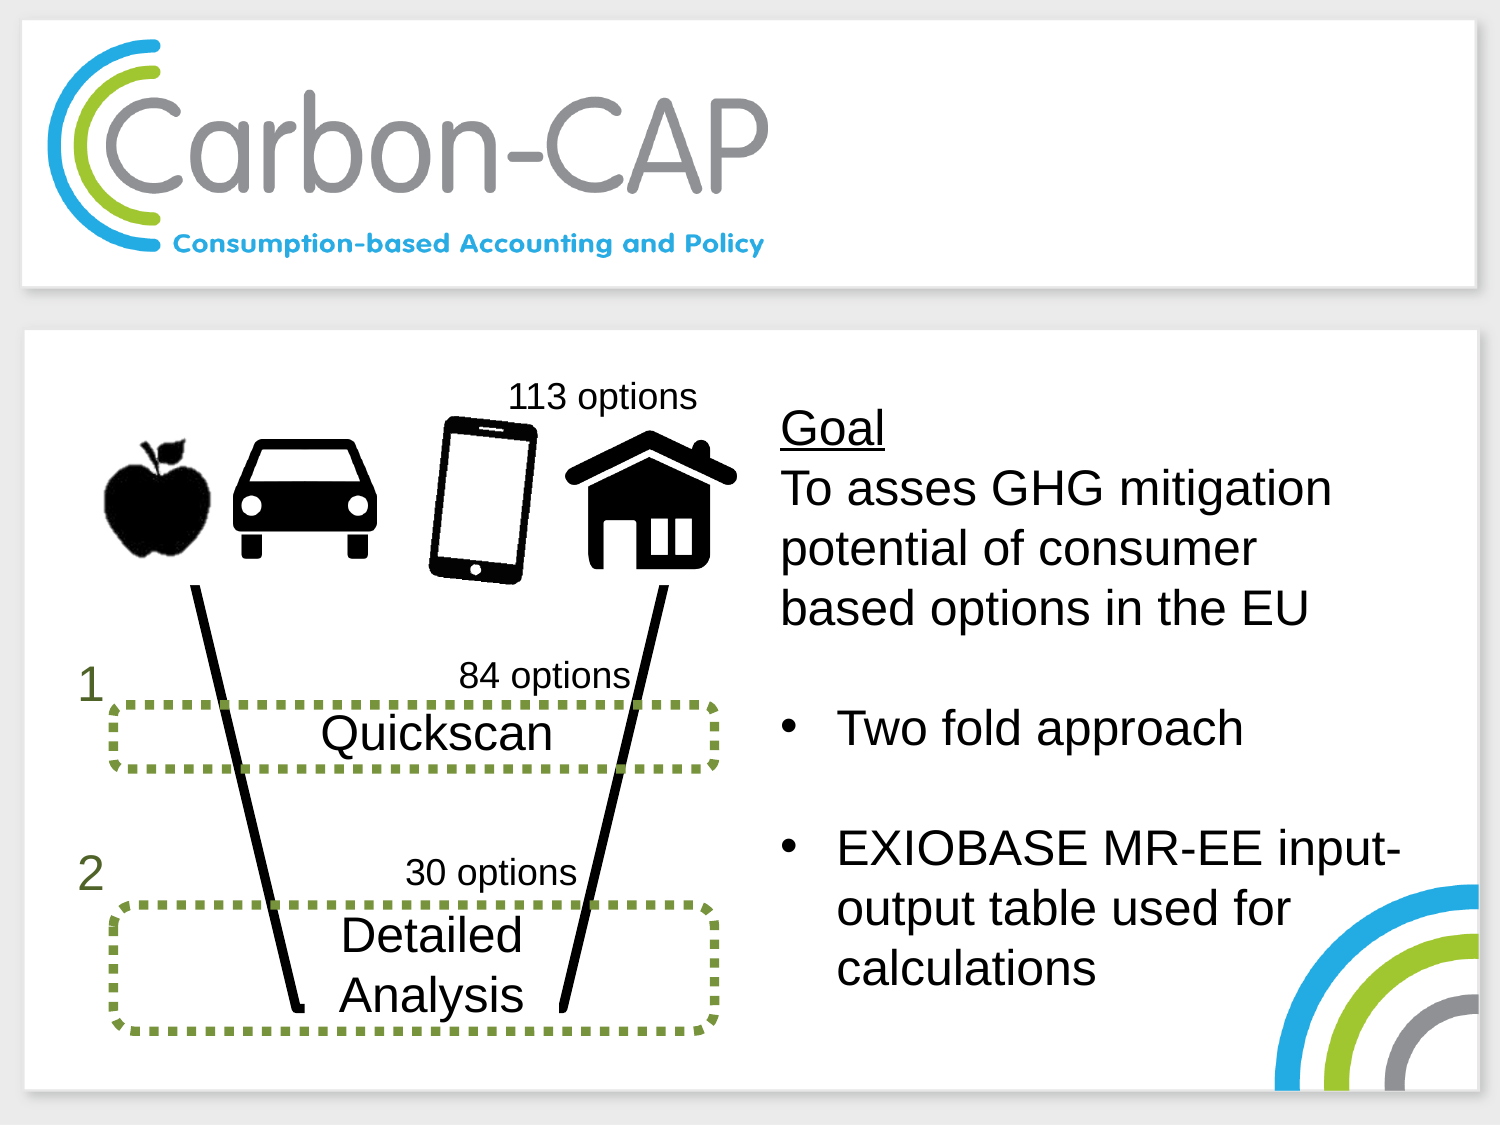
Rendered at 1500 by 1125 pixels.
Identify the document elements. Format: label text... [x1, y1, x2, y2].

text_box 113 options [492, 364, 714, 401]
picture [0, 0, 1500, 1125]
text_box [61, 644, 715, 1032]
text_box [44, 402, 766, 598]
text_box Goal To asses GHG mitigation potential of consumer based options in the EU Two fold approach EXIOBASE MR-EE input-output table used for calculations [765, 388, 1421, 1123]
text_box [197, 606, 662, 642]
